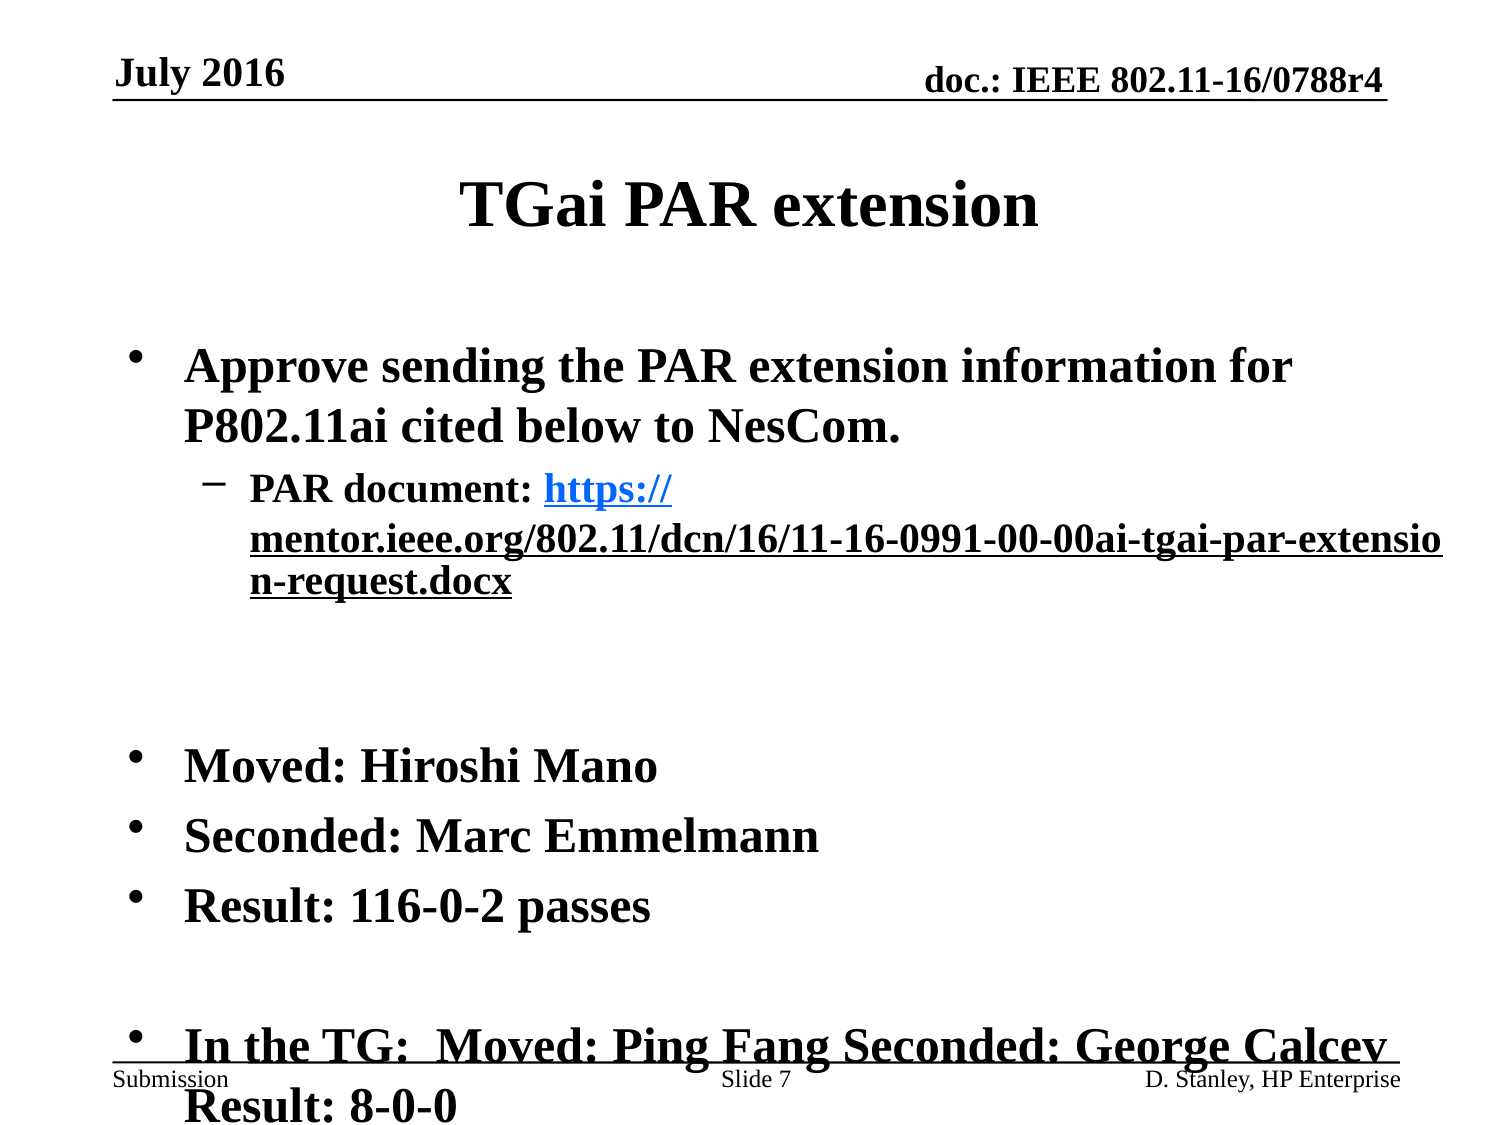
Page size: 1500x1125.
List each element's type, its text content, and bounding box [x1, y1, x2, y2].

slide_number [114, 49, 423, 95]
footer D. Stanley, HP Enterprise [878, 1061, 1402, 1093]
list Approve sending the PAR extension information for P802.11ai cited below to NesCom. PAR document: https://mentor.ieee.org/802.11/dcn/16/11-16-0991-00-00ai-tgai-par-extension-request.docx Moved: Hiroshi Mano Seconded: Marc Emmelmann Result: 116-0-2 passes In the TG: Moved: Ping Fang Seconded: George Calcev Result: 8-0-0 [112, 324, 1463, 1038]
slide_number Slide 7 [712, 1061, 800, 1093]
title TGai PAR extension [112, 112, 1388, 288]
